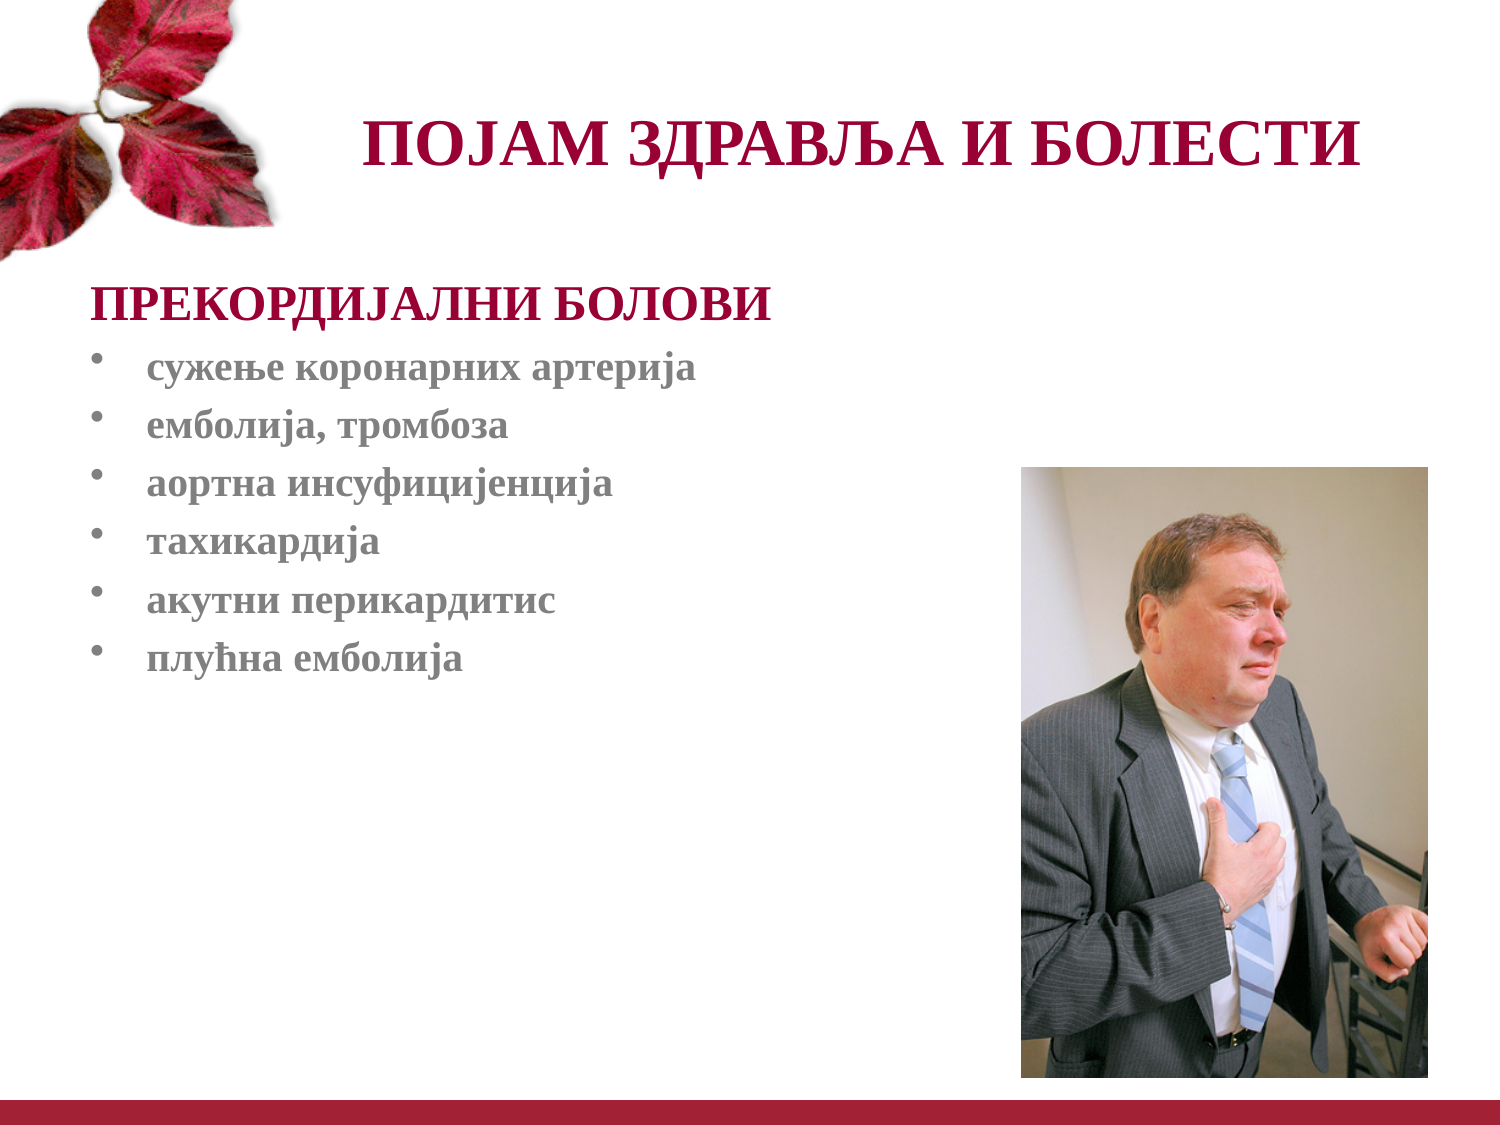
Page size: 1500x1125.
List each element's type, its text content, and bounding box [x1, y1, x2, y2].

title ПОЈАМ ЗДРАВЉА И БОЛЕСТИ [289, 44, 1436, 233]
list ПРЕКОРДИЈАЛНИ БОЛОВИ сужење коронарних артерија емболија, тромбоза аортна инсуфицијенција тахикардија акутни перикардитис плућна емболија [74, 262, 1426, 1006]
picture [1021, 467, 1428, 1078]
picture [0, 0, 295, 273]
